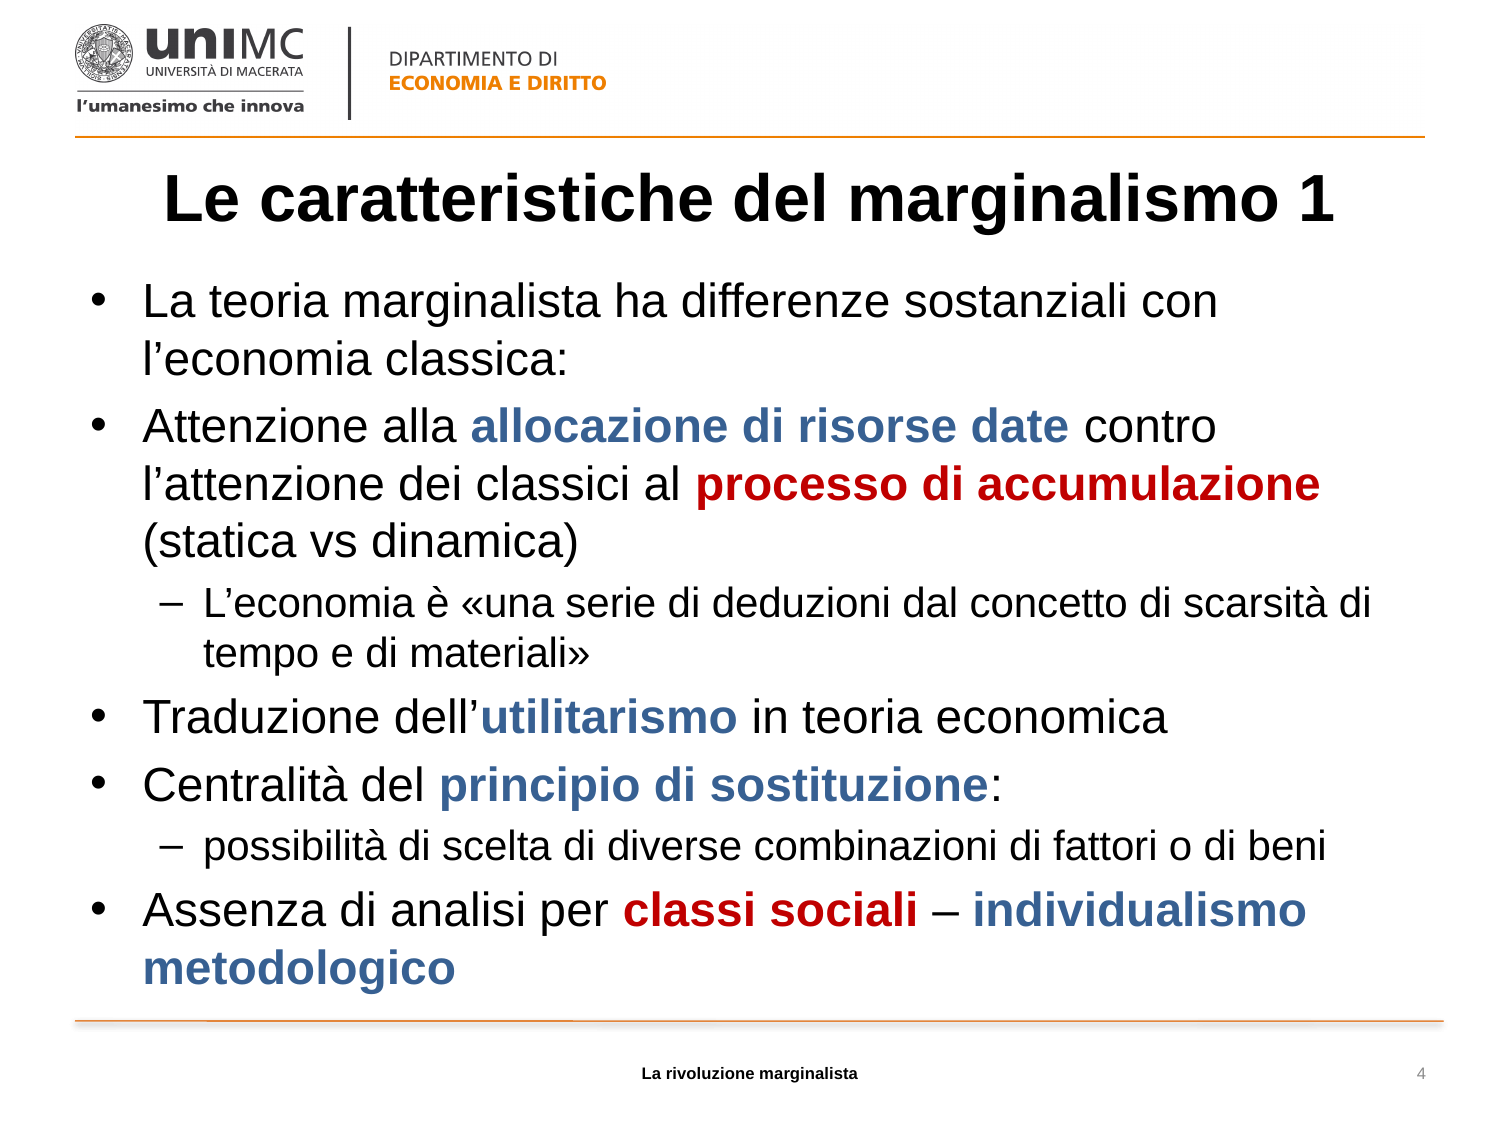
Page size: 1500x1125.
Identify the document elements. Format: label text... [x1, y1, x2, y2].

title Le caratteristiche del marginalismo 1 [75, 149, 1425, 241]
picture [75, 24, 1425, 138]
footer La rivoluzione marginalista [512, 1042, 988, 1103]
list La teoria marginalista ha differenze sostanziali con l’economia classica: Attenzione alla allocazione di risorse date contro l’attenzione dei classici al processo di accumulazione (statica vs dinamica) L’economia è «una serie di deduzioni dal concetto di scarsità di tempo e di materiali» Traduzione dell’utilitarismo in teoria economica Centralità del principio di sostituzione: possibilità di scelta di diverse combinazioni di fattori o di beni Assenza di analisi per classi sociali – individualismo metodologico [75, 262, 1425, 1005]
slide_number 4 [1091, 1042, 1442, 1103]
